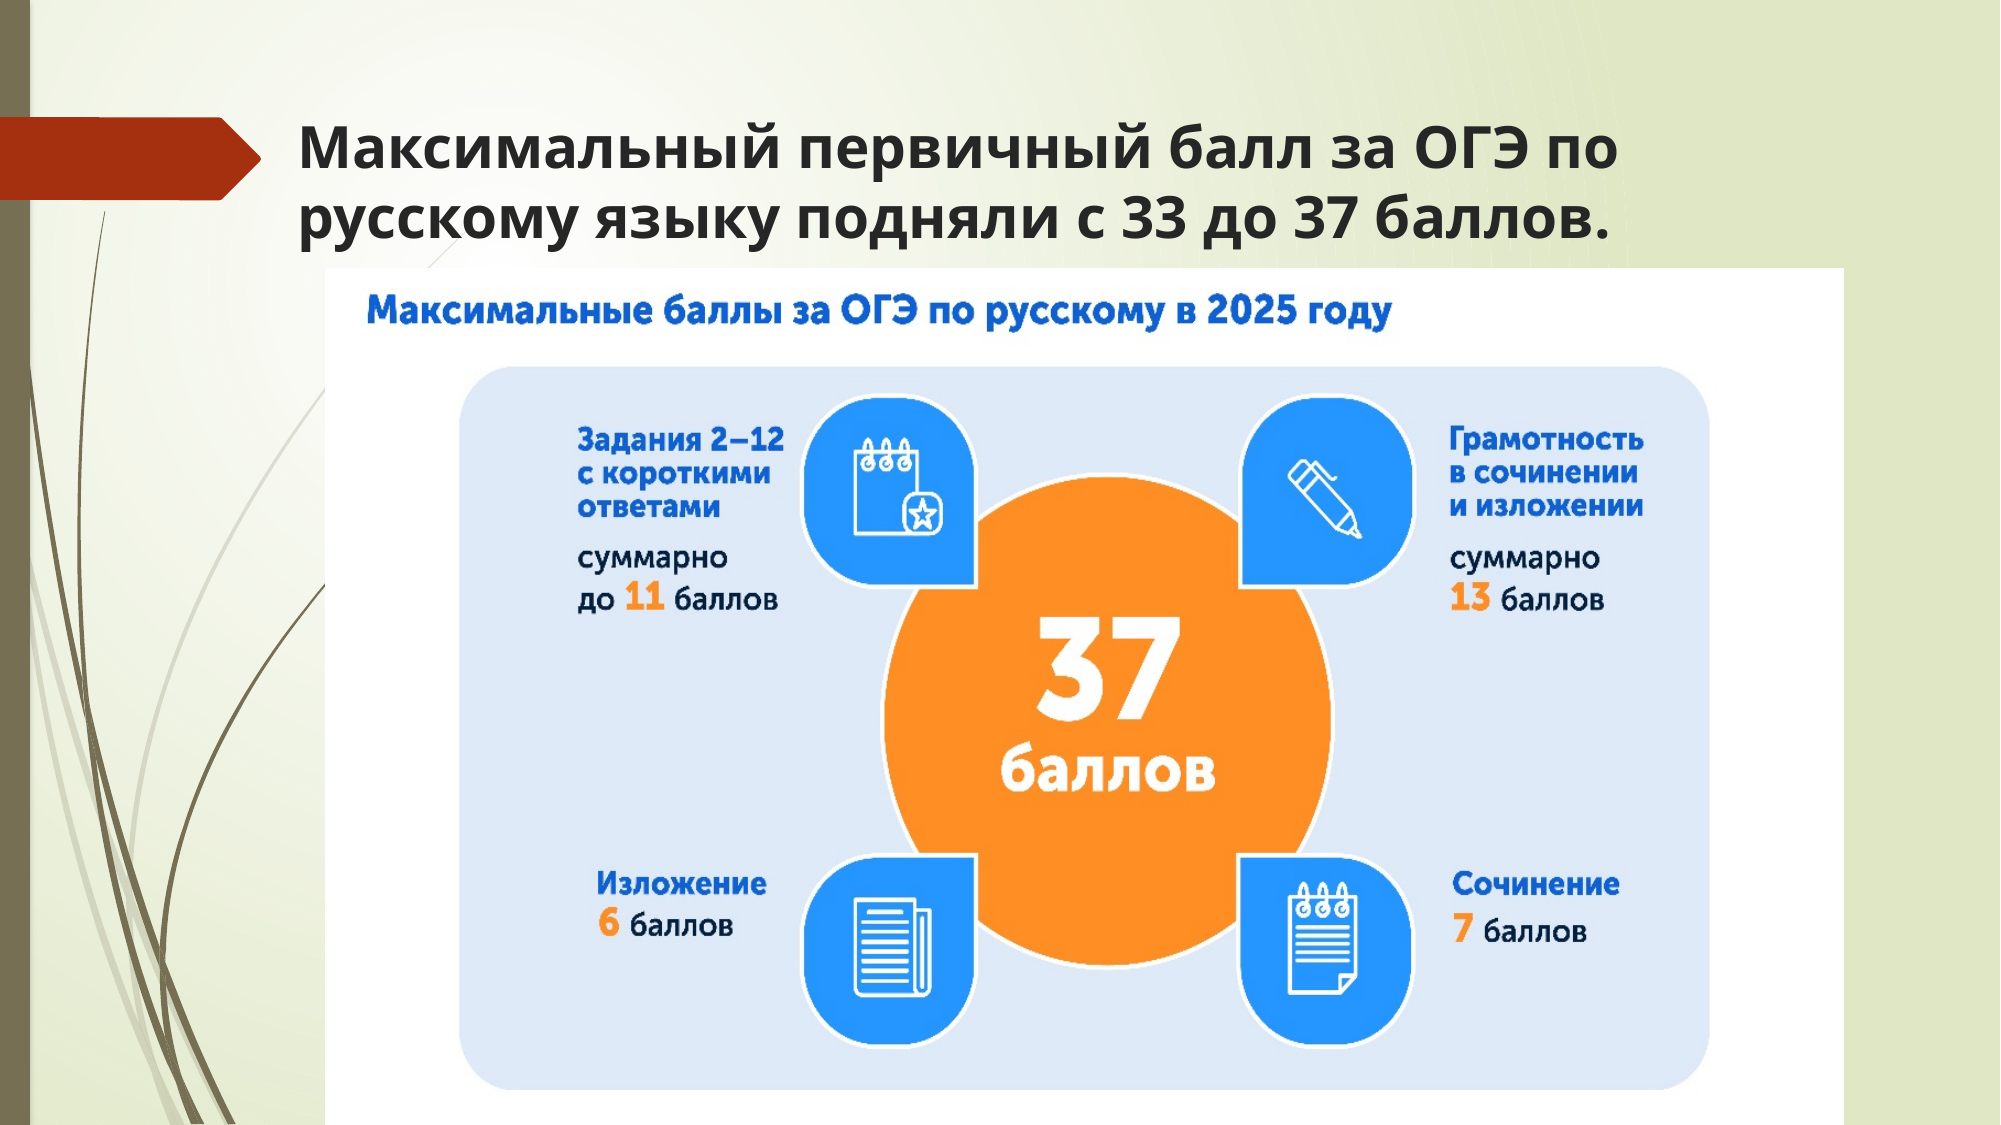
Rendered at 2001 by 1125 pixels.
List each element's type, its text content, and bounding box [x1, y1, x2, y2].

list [324, 268, 1845, 1125]
title Максимальный первичный балл за ОГЭ по русскому языку подняли с 33 до 37 баллов. [282, 102, 1888, 313]
